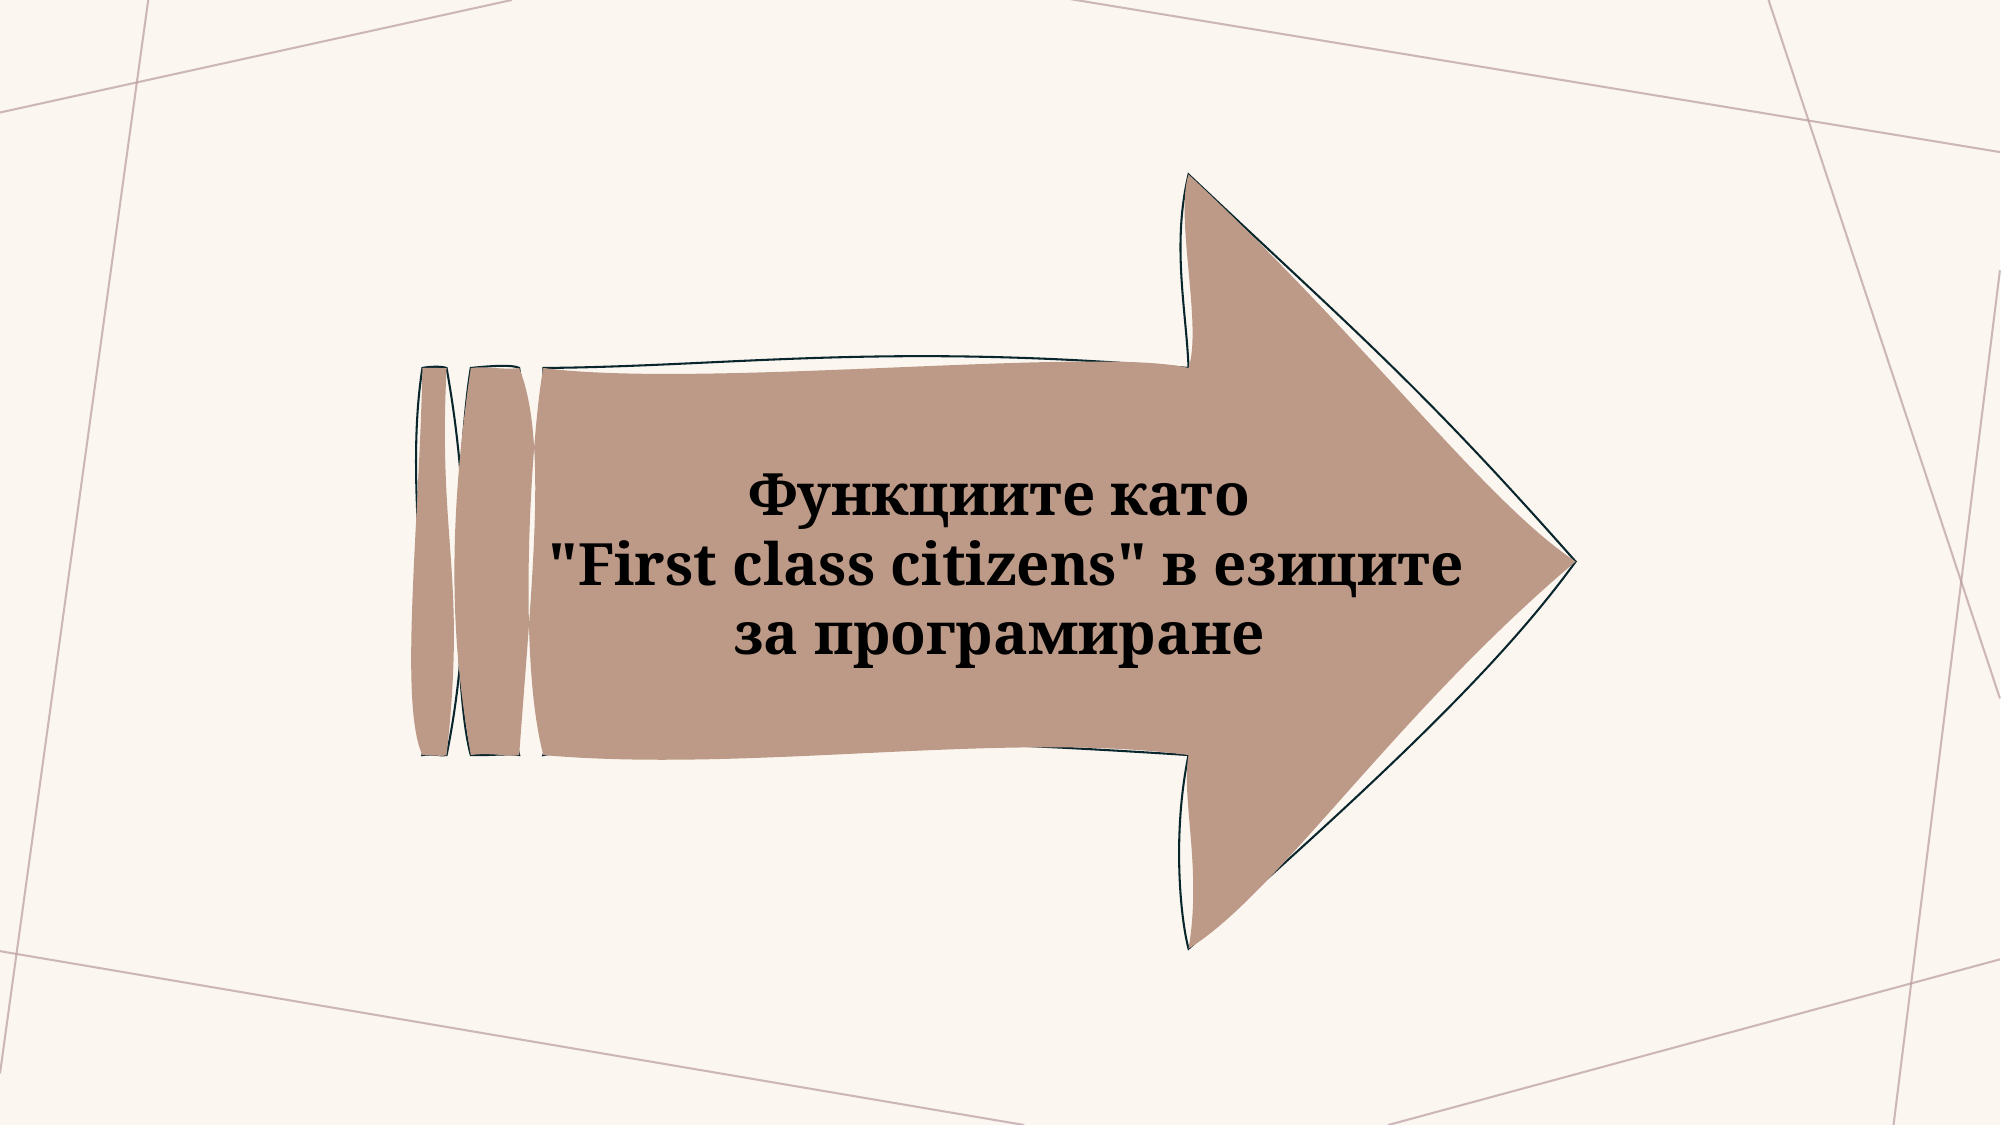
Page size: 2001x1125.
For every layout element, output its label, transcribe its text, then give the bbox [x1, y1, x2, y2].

text_box Функциите като "First class citizens" в езиците за програмиране [411, 172, 1577, 951]
